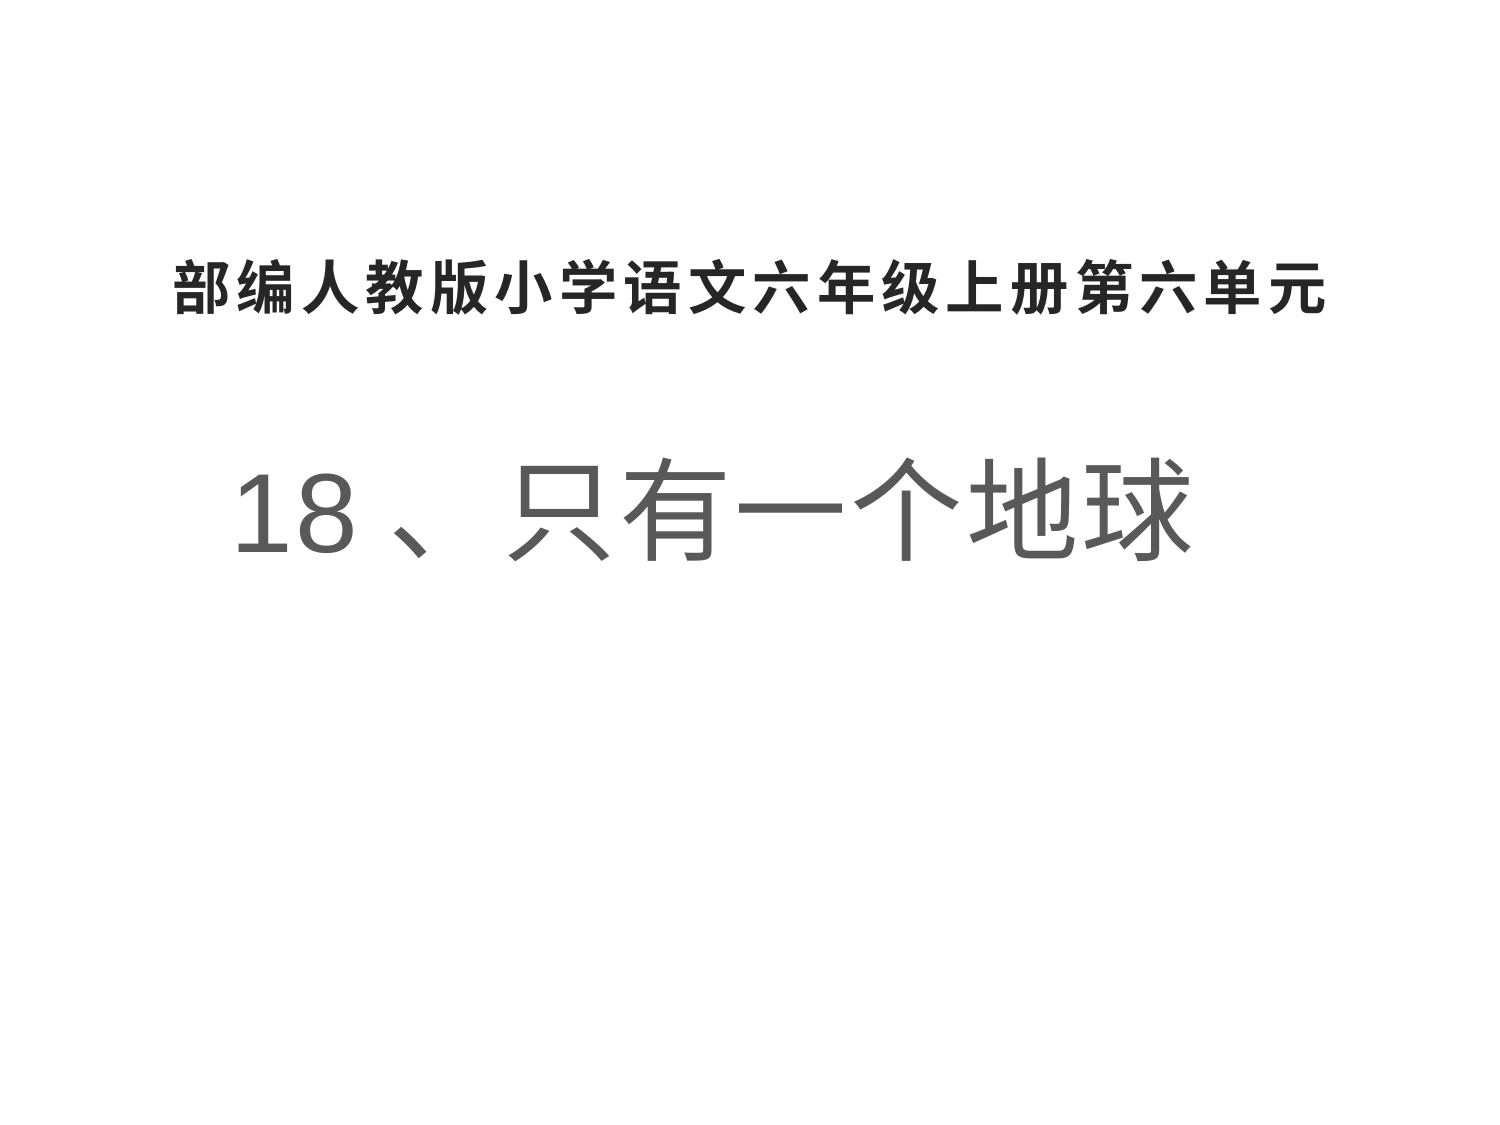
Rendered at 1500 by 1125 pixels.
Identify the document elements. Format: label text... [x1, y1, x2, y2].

title 部编人教版小学语文六年级上册第六单元 [112, 165, 1388, 407]
subtitle 18、只有一个地球 [98, 418, 1327, 964]
